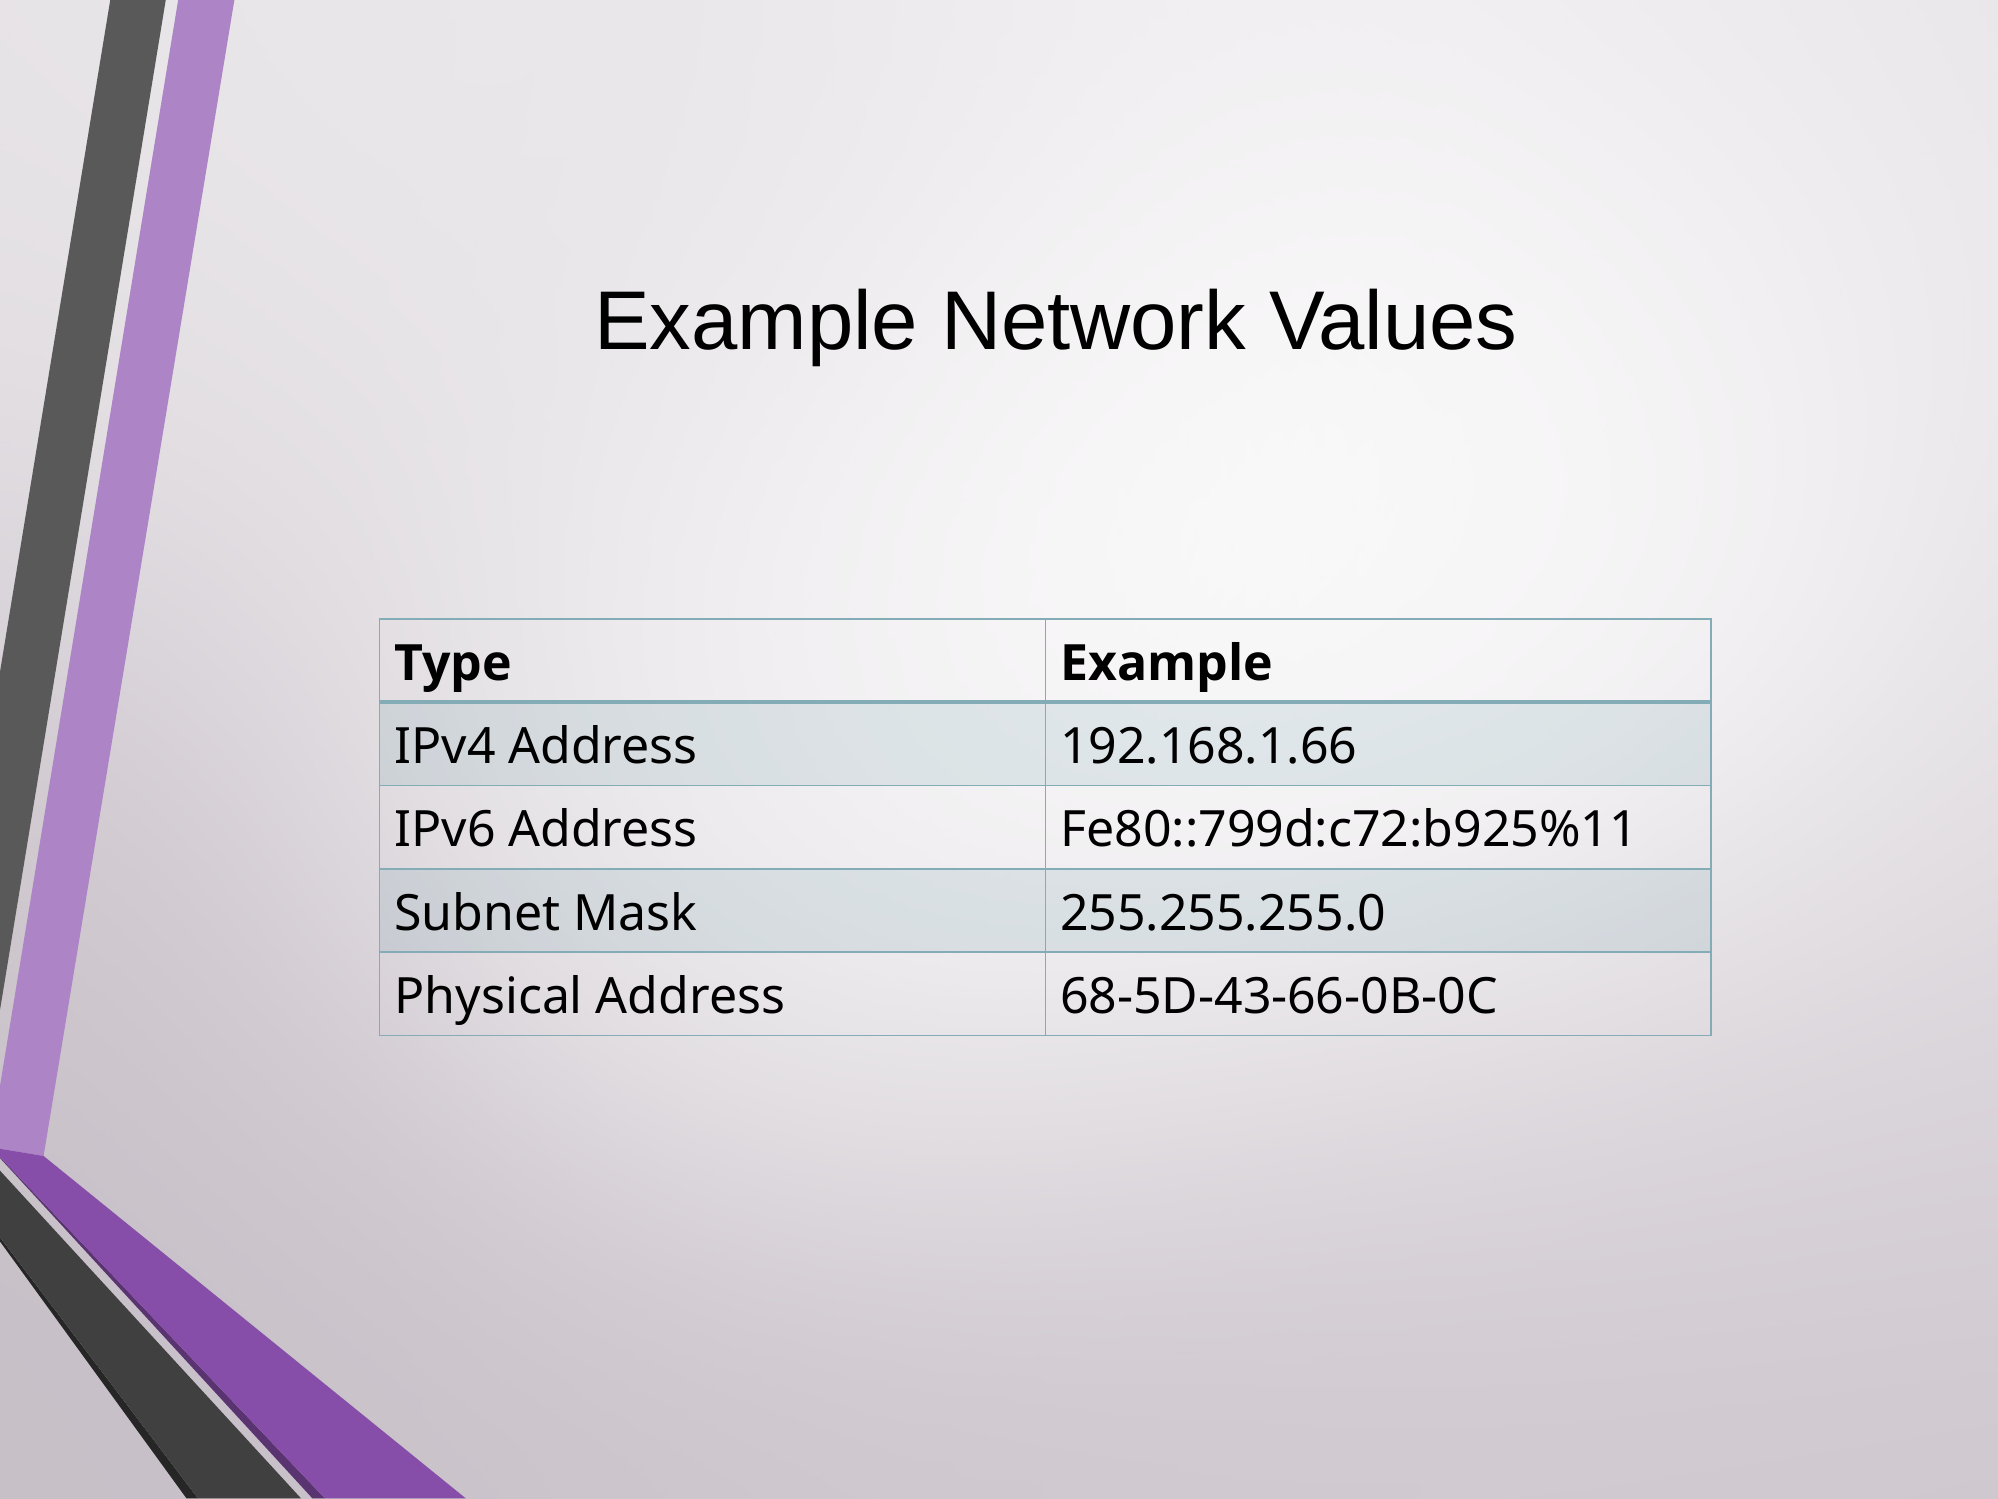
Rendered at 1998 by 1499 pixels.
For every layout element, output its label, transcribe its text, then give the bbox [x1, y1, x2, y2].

table_cell 68-5D-43-66-0B-0C [1046, 953, 1710, 1035]
table_cell Subnet Mask [380, 870, 1045, 951]
table_cell IPv6 Address [380, 786, 1045, 868]
table_cell Fe80::799d:c72:b925%11 [1046, 786, 1710, 868]
table_header Example [1046, 620, 1710, 700]
table_header Type [380, 620, 1045, 700]
title Example Network Values [214, 99, 1898, 533]
table_cell Physical Address [380, 953, 1045, 1035]
table_cell 255.255.255.0 [1046, 870, 1710, 951]
table_cell 192.168.1.66 [1046, 704, 1710, 785]
table_cell IPv4 Address [380, 704, 1045, 785]
